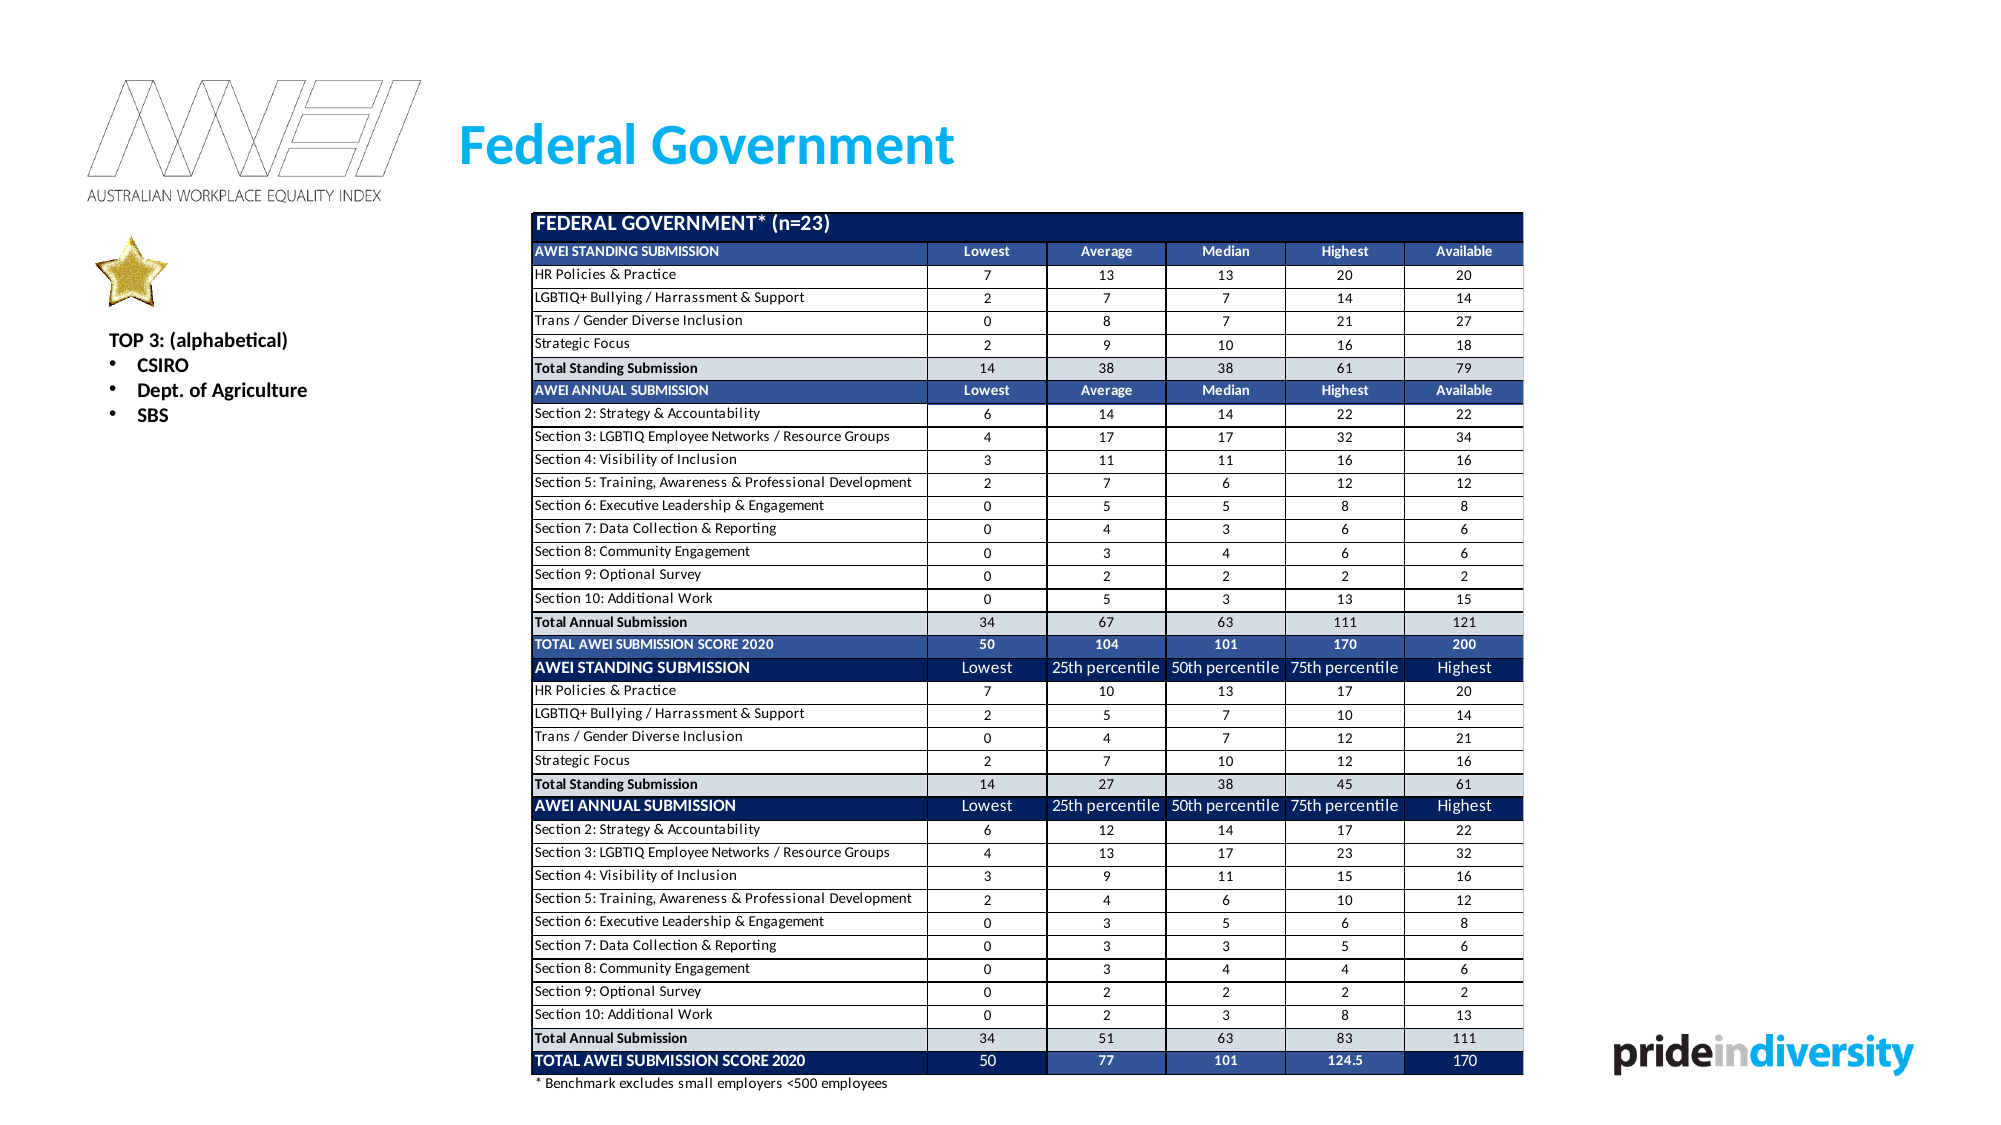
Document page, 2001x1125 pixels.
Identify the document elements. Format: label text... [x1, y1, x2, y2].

picture [531, 212, 1525, 1099]
picture [1758, 1050, 1765, 1061]
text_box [94, 235, 445, 436]
picture [1900, 1049, 1914, 1076]
picture [1614, 1034, 1914, 1076]
title Federal Government [444, 47, 1914, 235]
picture [86, 78, 422, 204]
